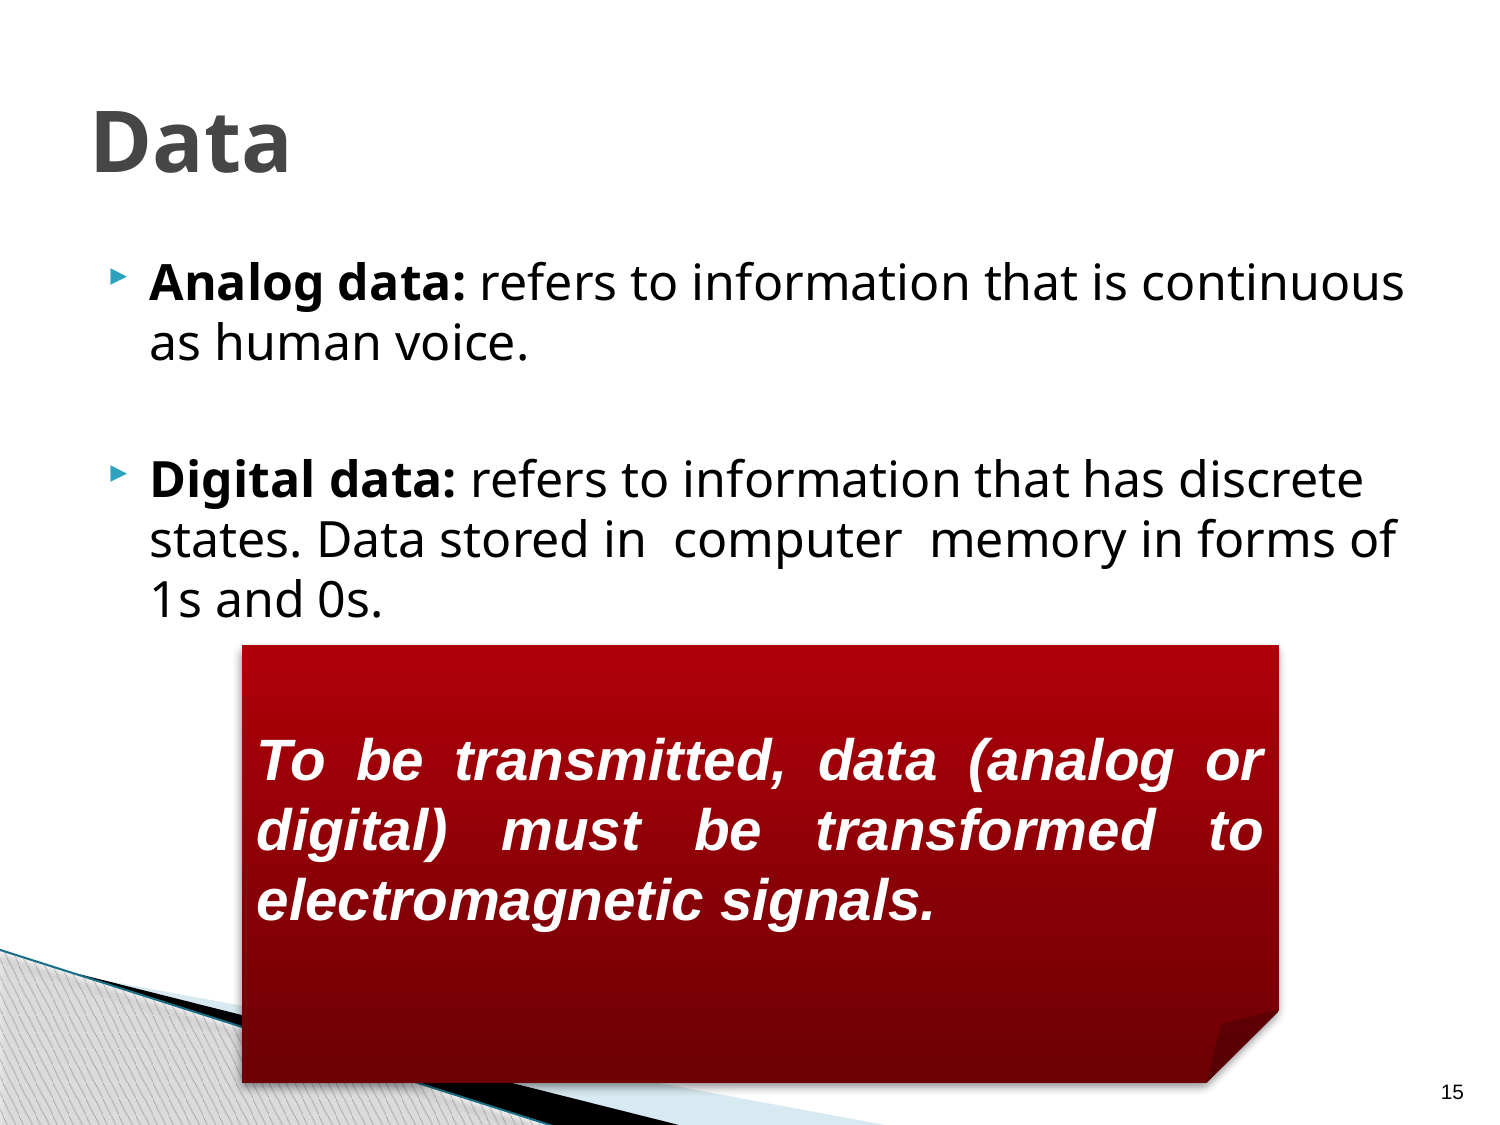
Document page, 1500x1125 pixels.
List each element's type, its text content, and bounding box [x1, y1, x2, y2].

slide_number 15 [1418, 1051, 1479, 1112]
title Data [75, 45, 1425, 233]
text_box To be transmitted, data (analog or digital) must be transformed to electromagnetic signals. [242, 645, 1280, 1083]
list Analog data: refers to information that is continuous as human voice. Digital data: refers to information that has discrete states. Data stored in computer memory in forms of 1s and 0s. [75, 243, 1425, 986]
